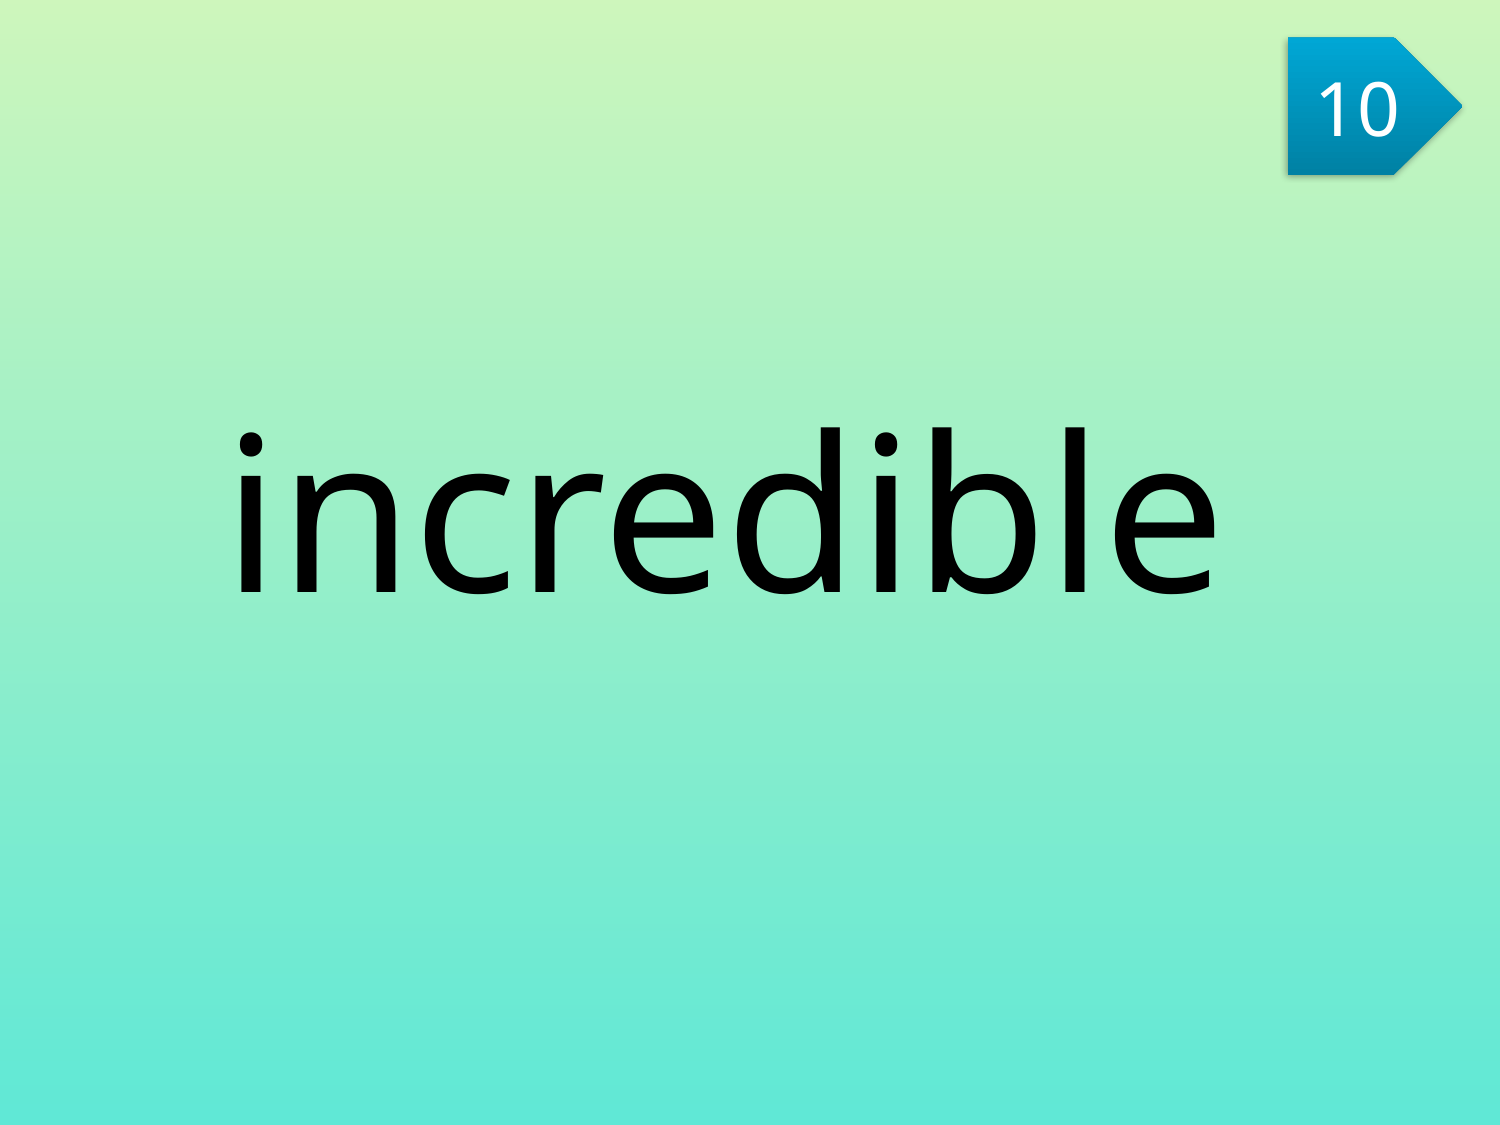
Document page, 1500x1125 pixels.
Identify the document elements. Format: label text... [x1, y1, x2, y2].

title incredible [50, 412, 1400, 600]
text_box 10 [1287, 37, 1463, 175]
